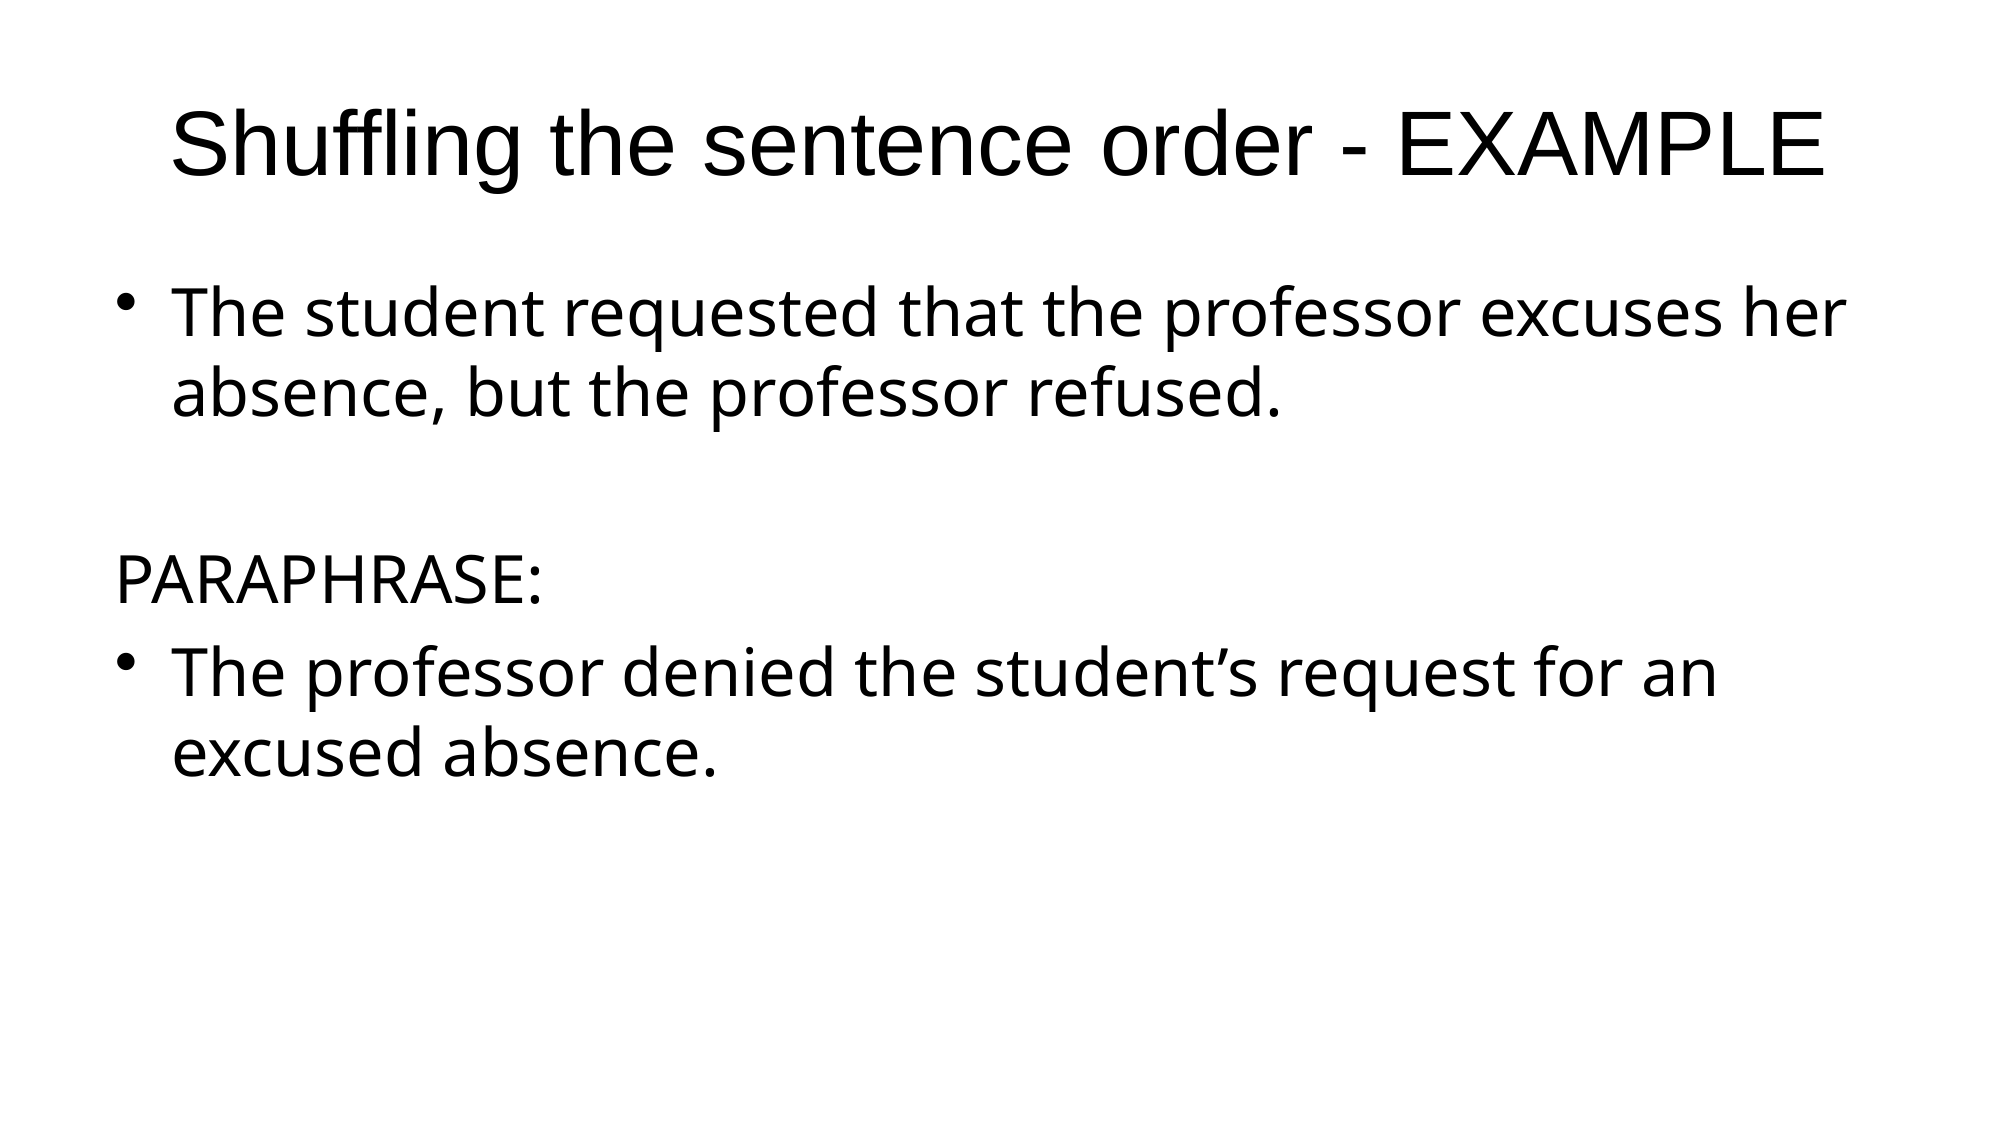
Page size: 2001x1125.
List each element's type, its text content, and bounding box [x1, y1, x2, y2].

list The student requested that the professor excuses her absence, but the professor refused. PARAPHRASE: The professor denied the student’s request for an excused absence. [99, 262, 1900, 1005]
title Shuffling the sentence order - EXAMPLE [99, 45, 1900, 233]
